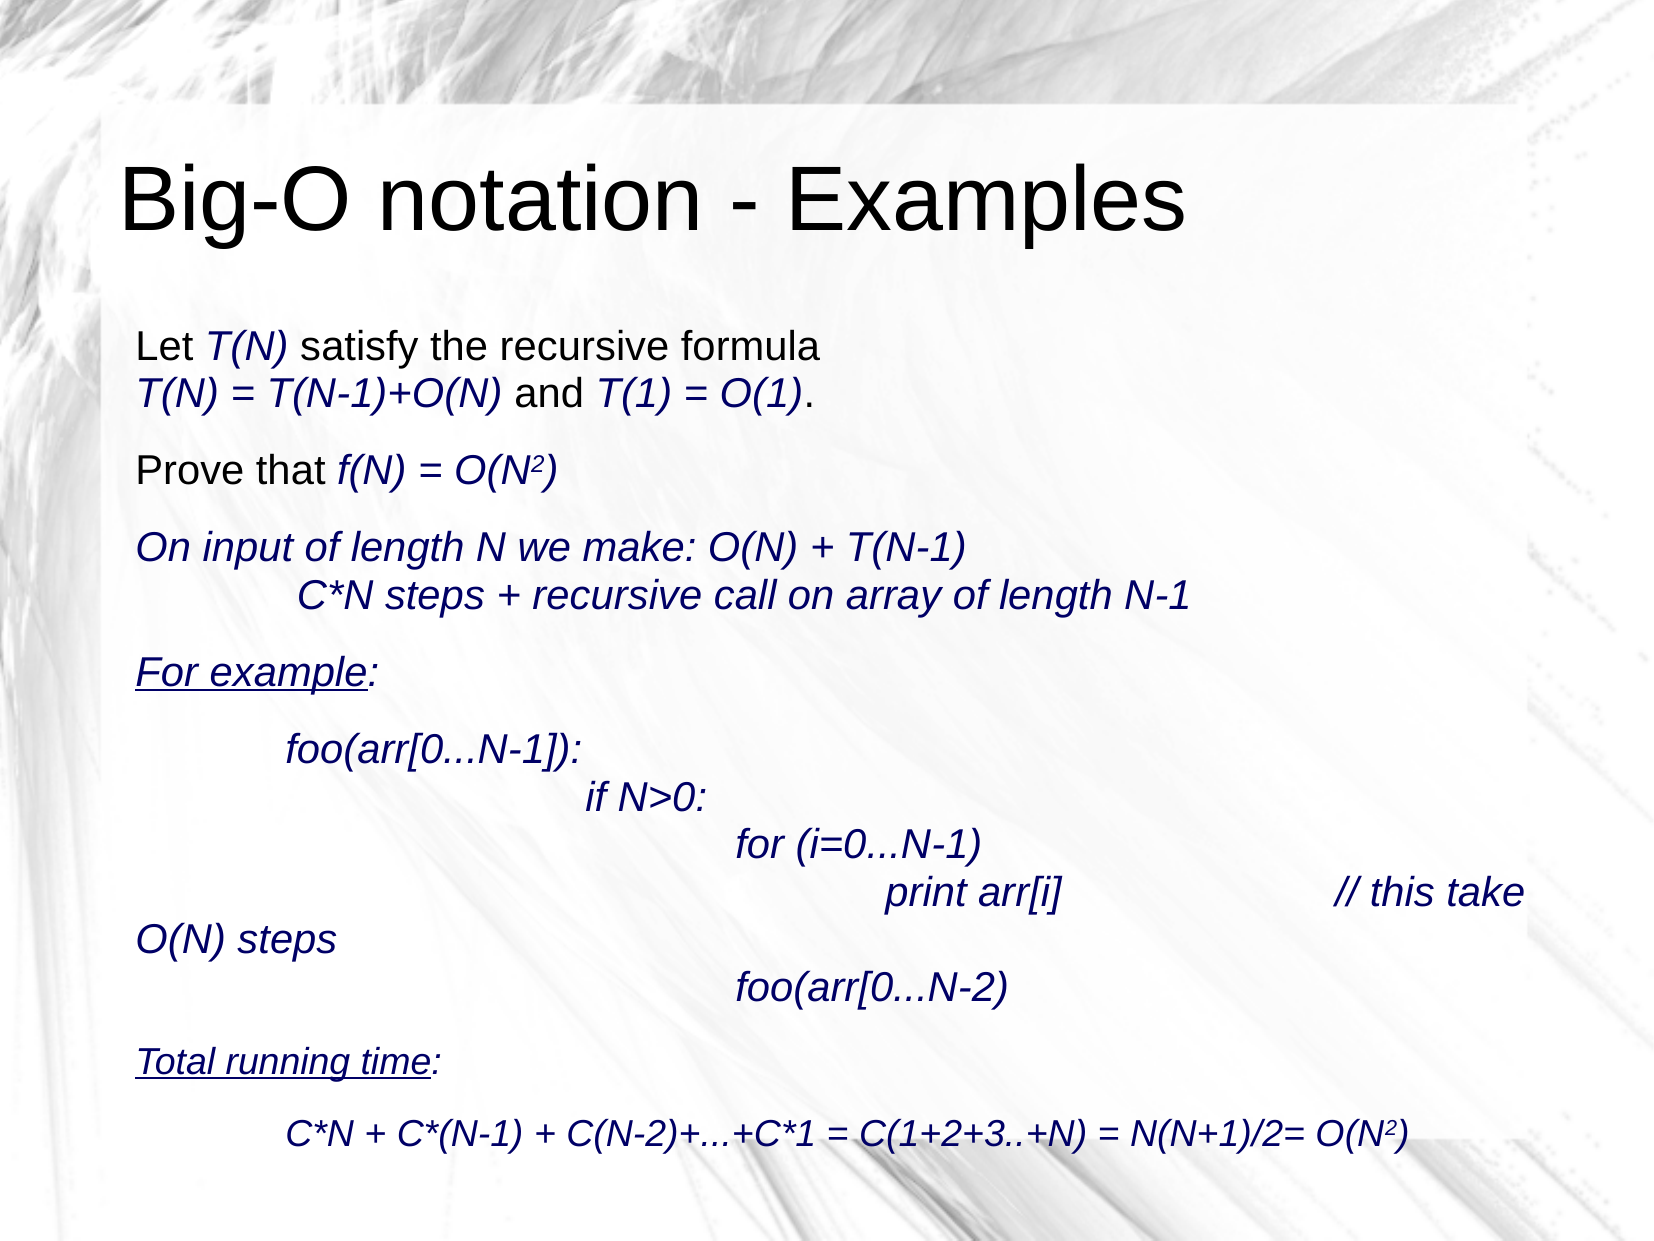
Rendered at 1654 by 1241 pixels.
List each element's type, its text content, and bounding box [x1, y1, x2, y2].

list Let T(N) satisfy the recursive formula T(N) = T(N-1)+O(N) and T(1) = O(1). Prove that f(N) = O(N2) On input of length N we make: O(N) + T(N-1) C*N steps + recursive call on array of length N-1 For example: foo(arr[0...N-1]): if N>0: for (i=0...N-1) print arr[i] // this take O(N) steps foo(arr[0...N-2) Total running time: C*N + C*(N-1) + C(N-2)+...+C*1 = C(1+2+3..+N) = N(N+1)/2= O(N2) [118, 319, 1571, 1109]
picture [0, 0, 1654, 1241]
title Big-O notation - Examples [118, 112, 1506, 281]
